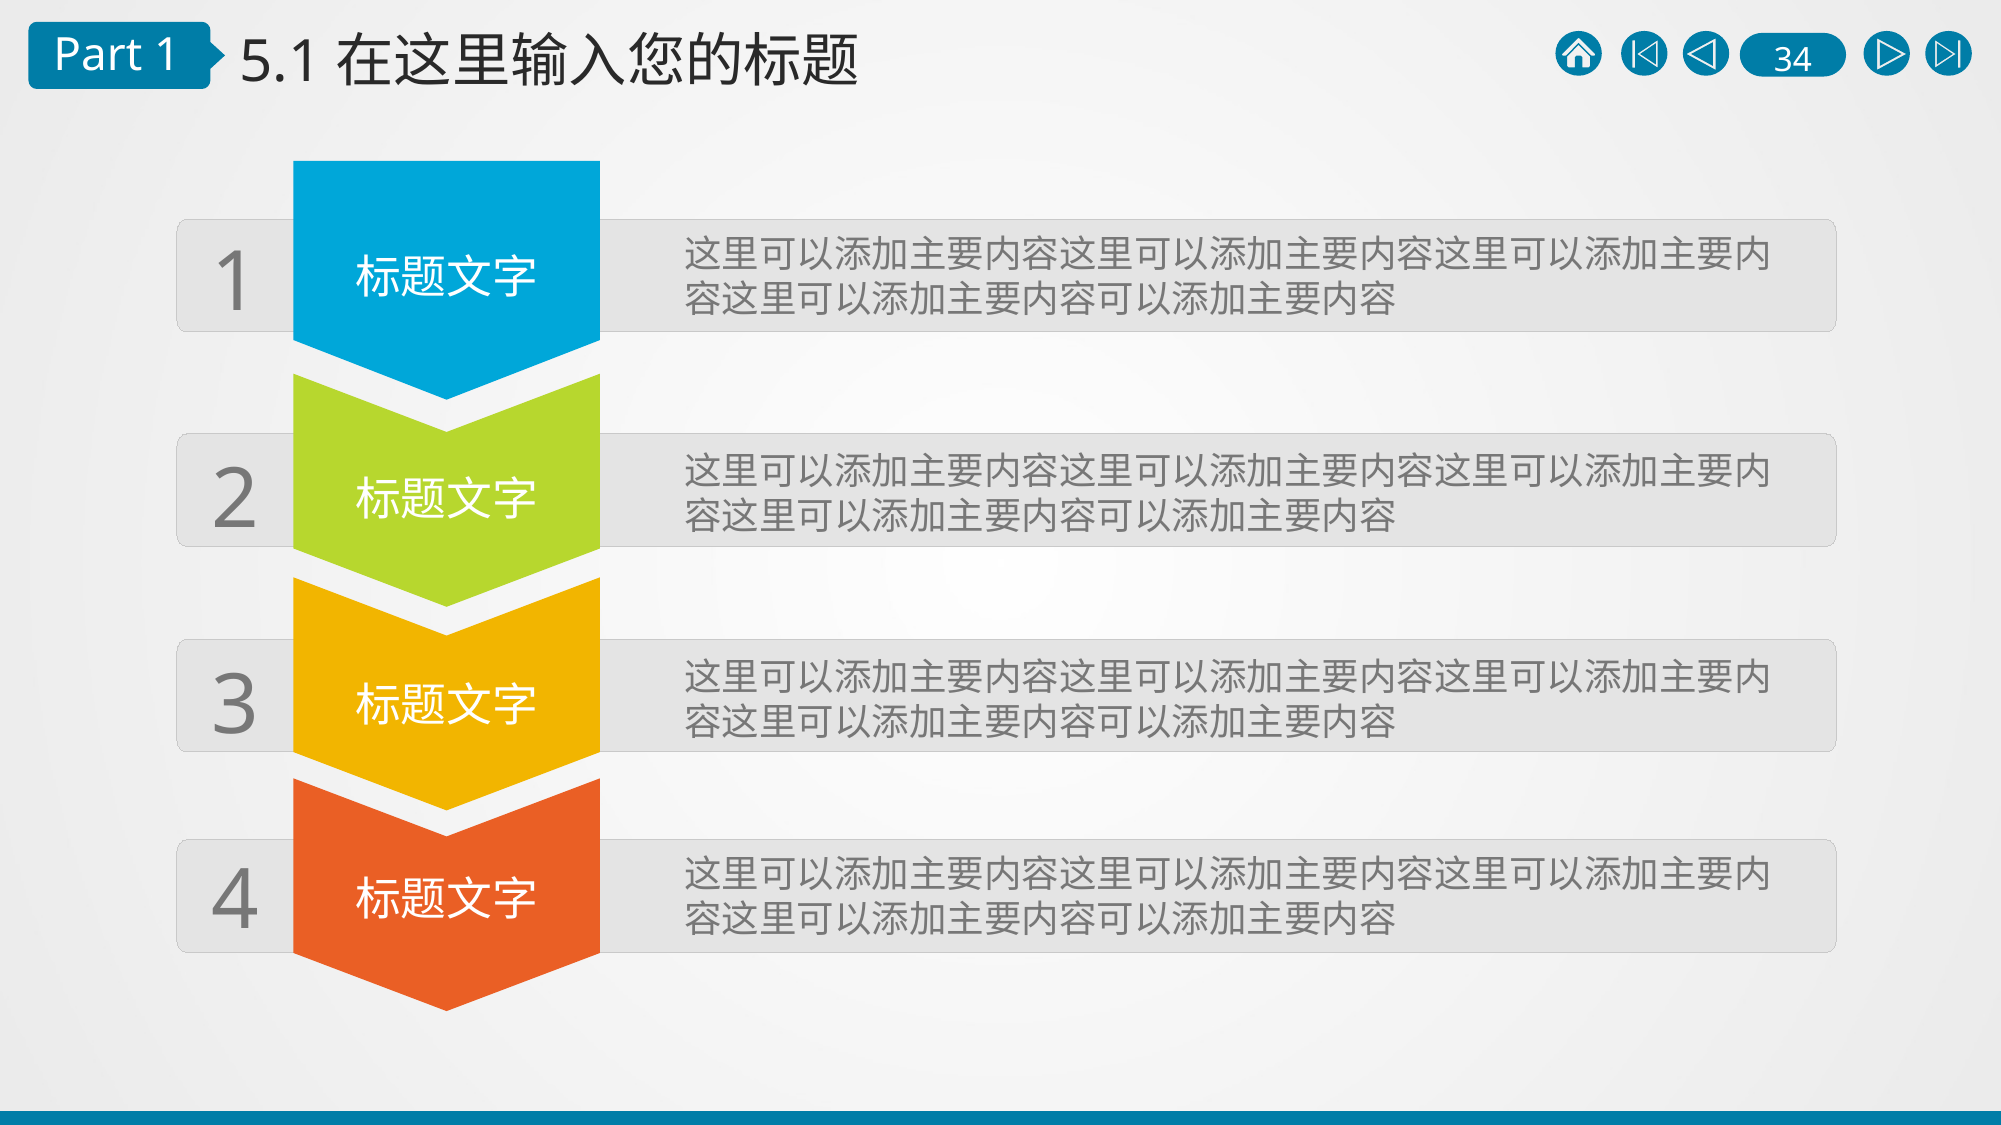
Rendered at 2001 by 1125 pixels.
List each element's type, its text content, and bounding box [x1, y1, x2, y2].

text_box [176, 219, 293, 332]
text_box [600, 219, 1837, 332]
text_box 5.1在这里输入您的标题 [225, 15, 875, 101]
text_box [285, 839, 293, 953]
text_box [600, 433, 1837, 547]
text_box [293, 577, 600, 811]
text_box 标题文字 [298, 240, 595, 310]
text_box 这里可以添加主要内容这里可以添加主要内容这里可以添加主要内容这里可以添加主要内容可以添加主要内容 [669, 645, 1804, 751]
text_box 3 [185, 642, 285, 758]
text_box 2 [185, 437, 285, 552]
text_box 4 [185, 837, 285, 953]
text_box [293, 373, 600, 607]
text_box 1 [185, 220, 285, 335]
text_box 这里可以添加主要内容这里可以添加主要内容这里可以添加主要内容这里可以添加主要内容可以添加主要内容 [669, 439, 1804, 545]
text_box Part 1 [38, 17, 196, 87]
text_box [176, 433, 293, 547]
text_box [600, 839, 1837, 953]
text_box 标题文字 [298, 667, 595, 738]
text_box [28, 21, 225, 89]
text_box 这里可以添加主要内容这里可以添加主要内容这里可以添加主要内容这里可以添加主要内容可以添加主要内容 [669, 222, 1804, 328]
text_box 标题文字 [298, 862, 595, 933]
picture [0, 0, 2001, 1110]
text_box [176, 840, 185, 952]
text_box [600, 639, 1837, 752]
text_box 这里可以添加主要内容这里可以添加主要内容这里可以添加主要内容这里可以添加主要内容可以添加主要内容 [669, 842, 1804, 948]
text_box [293, 160, 600, 400]
text_box [293, 778, 600, 1012]
text_box [176, 639, 293, 752]
text_box 标题文字 [298, 461, 595, 532]
